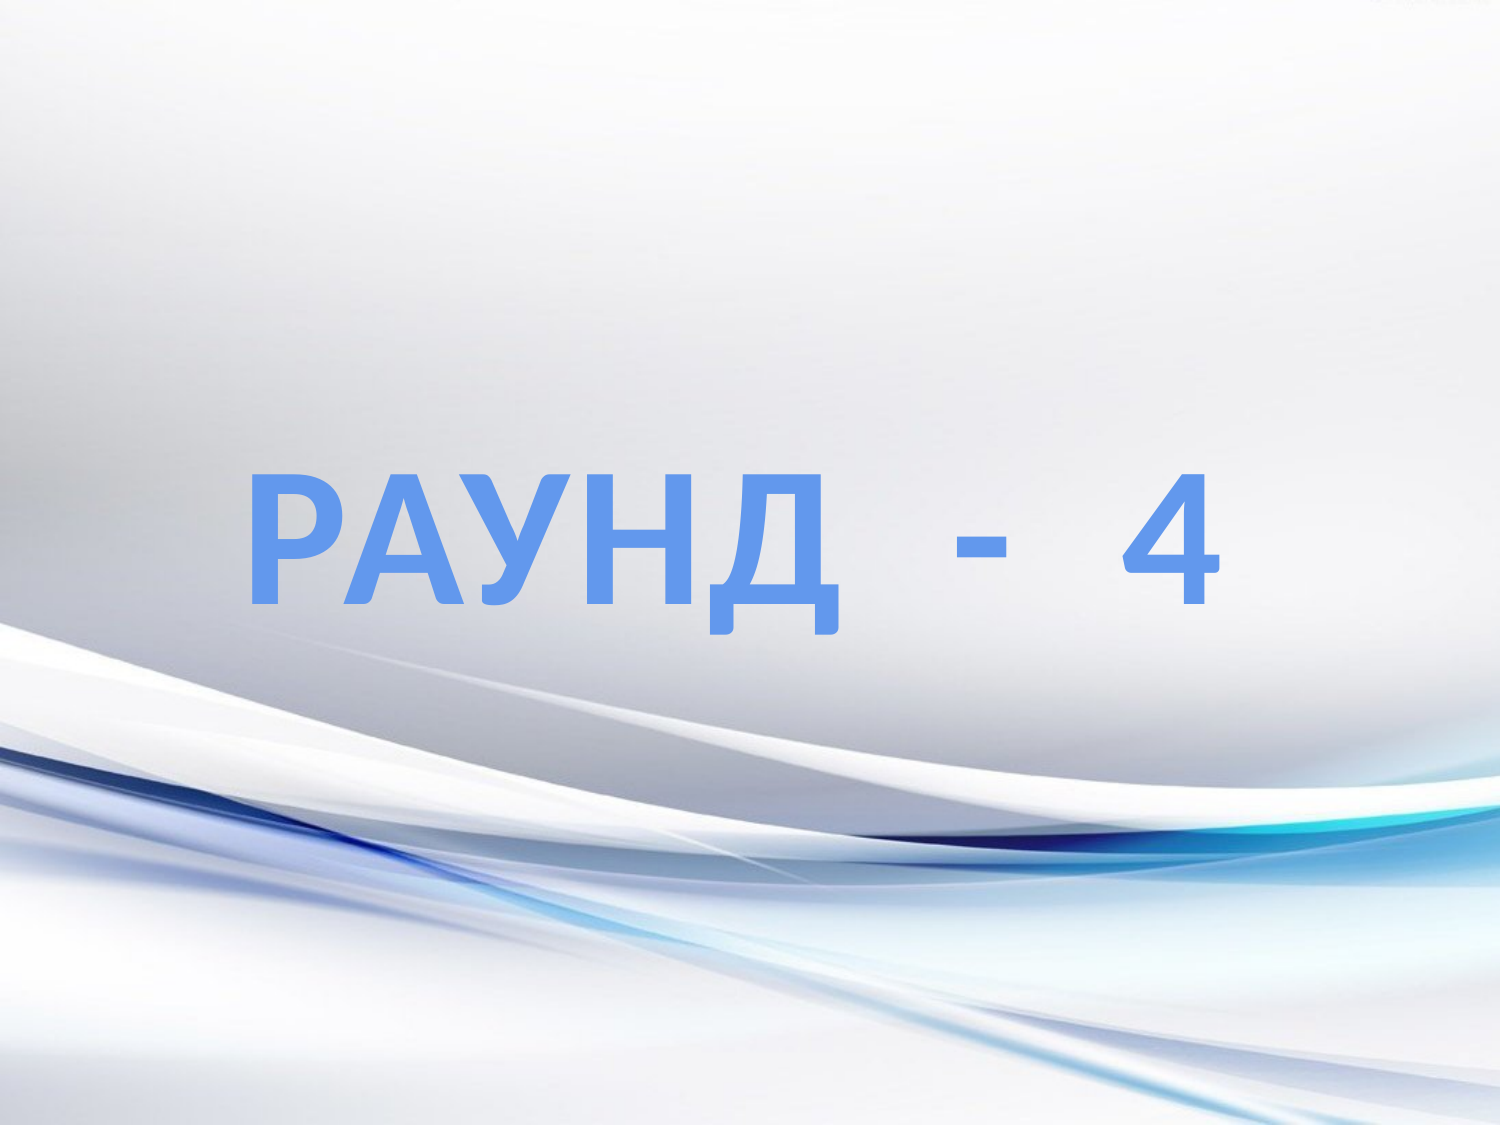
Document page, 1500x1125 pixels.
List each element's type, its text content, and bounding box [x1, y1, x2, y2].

text_box РАУНД - 4 [226, 397, 1240, 653]
picture [0, 0, 1500, 1125]
